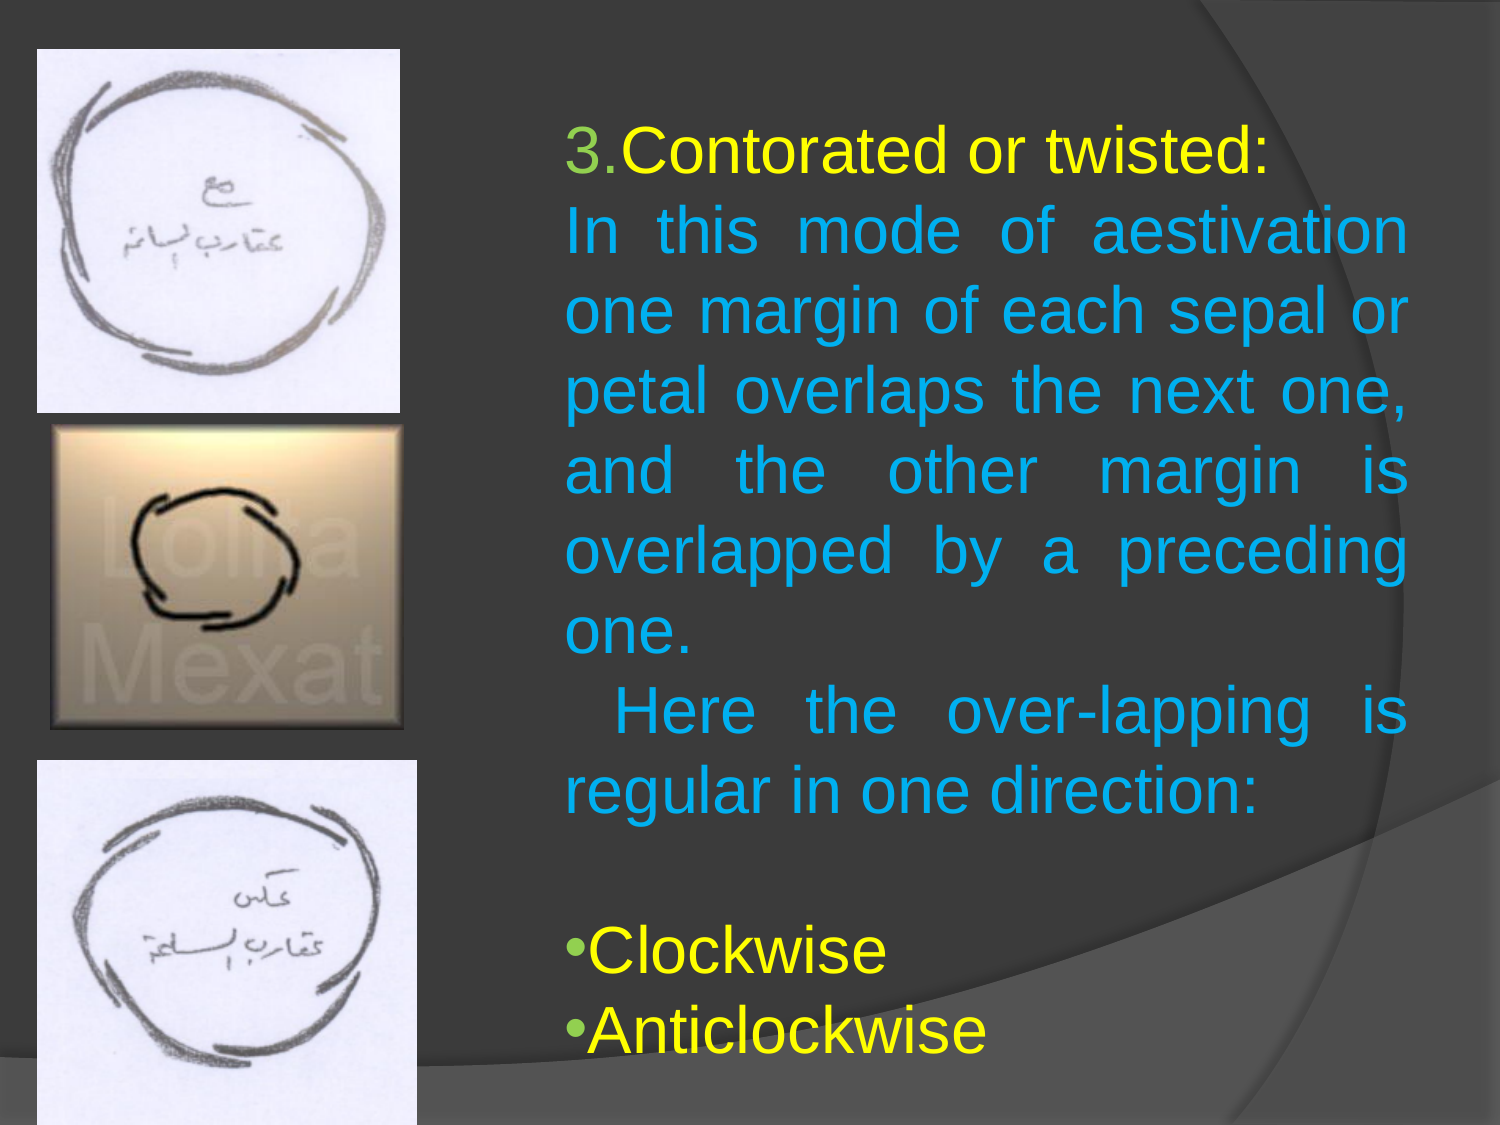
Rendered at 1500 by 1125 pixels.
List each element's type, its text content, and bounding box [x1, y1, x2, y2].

picture [49, 424, 404, 730]
picture [37, 49, 401, 413]
picture [37, 759, 417, 1125]
text_box Contorated or twisted: In this mode of aestivation one margin of each sepal or petal overlaps the next one, and the other margin is overlapped by a preceding one. Here the over-lapping is regular in one direction: Clockwise Anticlockwise [549, 99, 1425, 1075]
